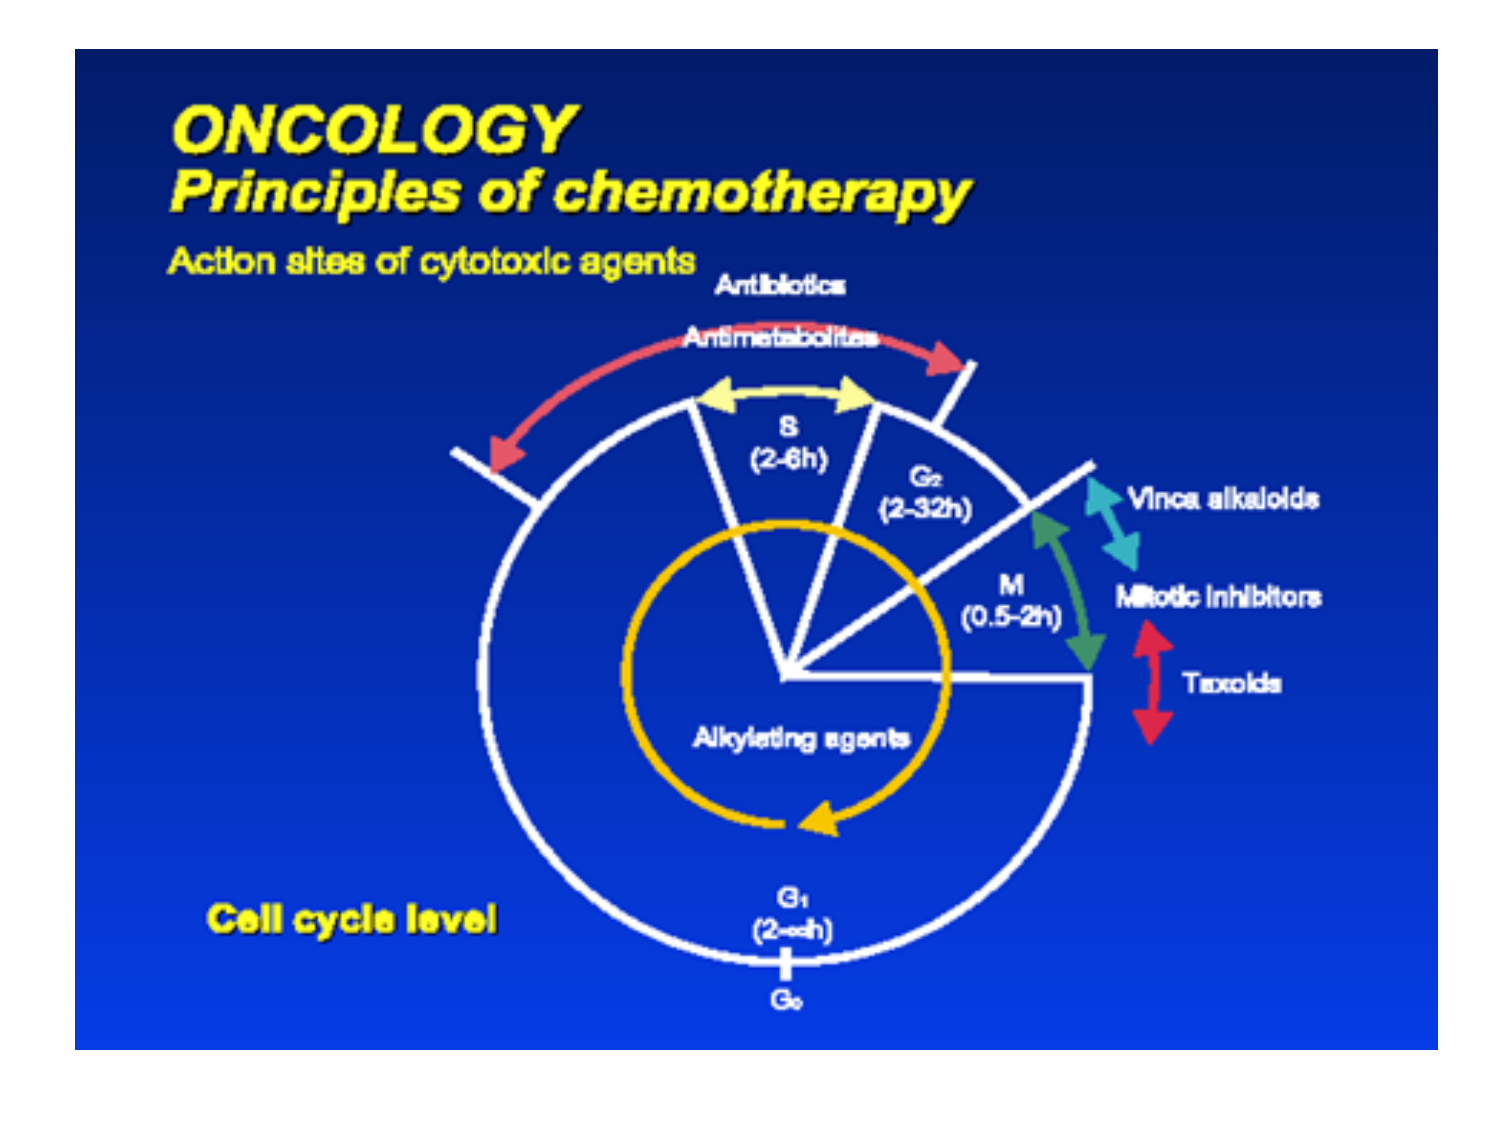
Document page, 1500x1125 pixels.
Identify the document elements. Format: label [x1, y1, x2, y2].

list [74, 49, 1438, 1051]
